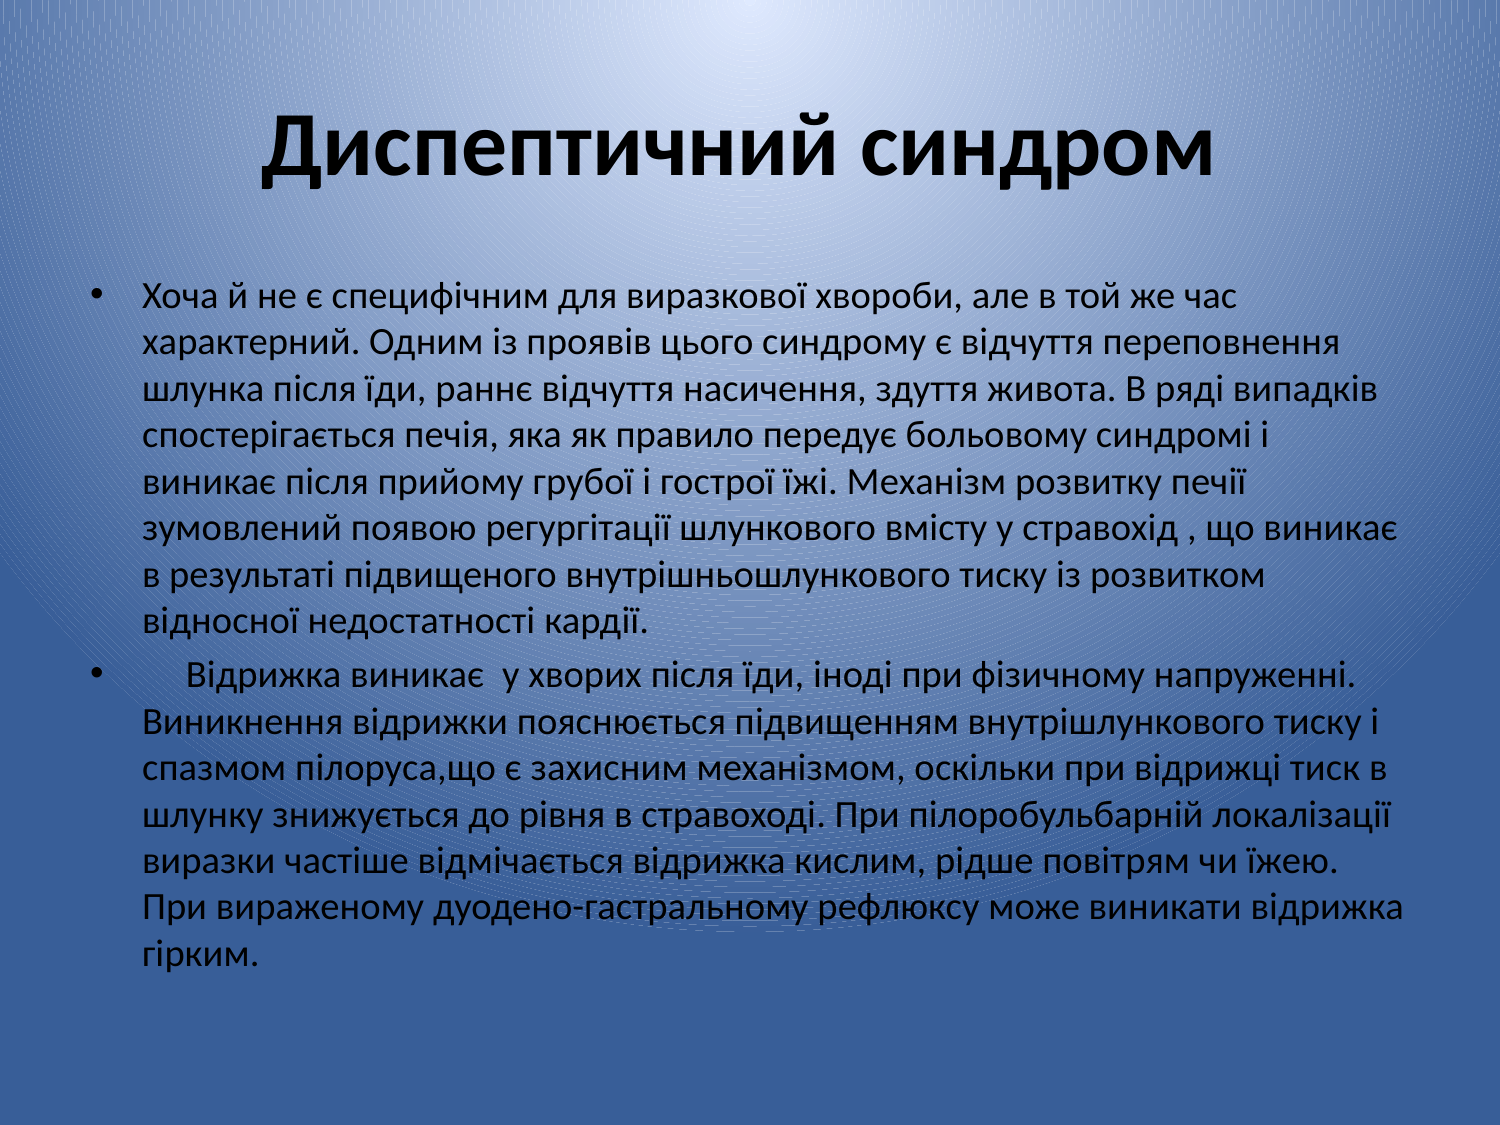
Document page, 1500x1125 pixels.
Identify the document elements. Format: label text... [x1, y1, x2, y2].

title Диспептичний синдром [75, 45, 1425, 233]
list Хоча й не є специфiчним для виразкової хвороби, але в той же час характерний. Одним iз проявiв цього синдрому є вiдчуття переповнення шлунка пiсля їди, раннє вiдчуття насичення, здуття живота. В рядi випадкiв спостерiгається печiя, яка як правило передує больовому синдромi i виникає пiсля прийому грубої i гострої їжi. Механiзм розвитку печiї зумовлений появою регургiтацiї шлункового вмiсту у стравохiд , що виникає в результатi пiдвищеного внутрiшньошлункового тиску iз розвитком вiдносної недостатностi кардiї. Вiдрижка виникає у хворих пiсля їди, iнодi при фiзичному напруженнi. Виникнення вiдрижки пояснюється пiдвищенням внутрiшлункового тиску i спазмом пiлоруса,що є захисним механiзмом, оскiльки при вiдрижцi тиск в шлунку знижується до рiвня в стравоходi. При пiлоробульбарнiй локалiзацiї виразки частiше вiдмiчається вiдрижка кислим, рiдше повiтрям чи їжею. При вираженому дуодено-гастральному рефлюксу може виникати вiдрижка гiрким. [75, 262, 1425, 1005]
